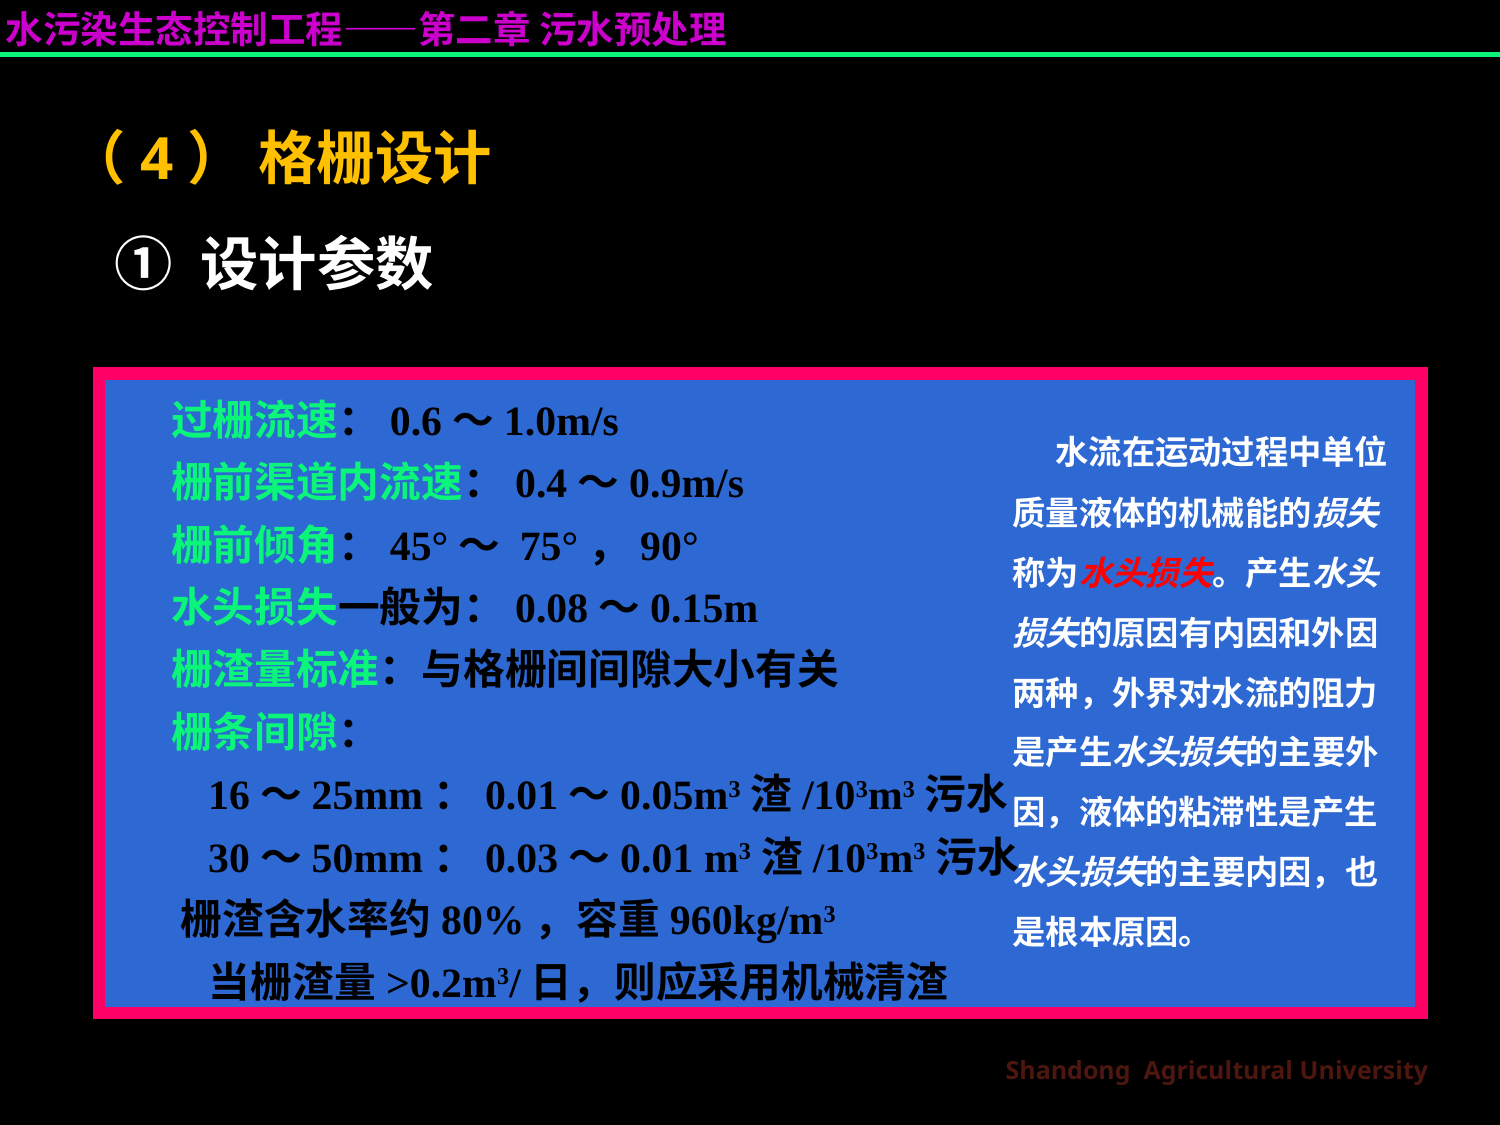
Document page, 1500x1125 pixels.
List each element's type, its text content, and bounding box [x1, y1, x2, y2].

text_box 过栅流速：0.6～1.0m/s 栅前渠道内流速：0.4～0.9m/s 栅前倾角：45°～ 75°，90° 水头损失一般为：0.08～0.15m 栅渣量标准：与格栅间间隙大小有关 栅条间隙： 16～25mm：0.01～0.05m3渣/103m3污水 30～50mm：0.03～0.01 m3渣/103m3污水 栅渣含水率约80%，容重960kg/m3 当栅渣量>0.2m3/日，则应采用机械清渣 [98, 373, 1422, 1013]
text_box （4） 格栅设计 [53, 113, 633, 199]
text_box 水流在运动过程中单位质量液体的机械能的损失称为水头损失。产生水头损失的原因有内因和外因两种，外界对水流的阻力是产生水头损失的主要外因，液体的粘滞性是产生水头损失的主要内因，也是根本原因。 [998, 397, 1412, 959]
text_box ① 设计参数 [100, 219, 549, 305]
